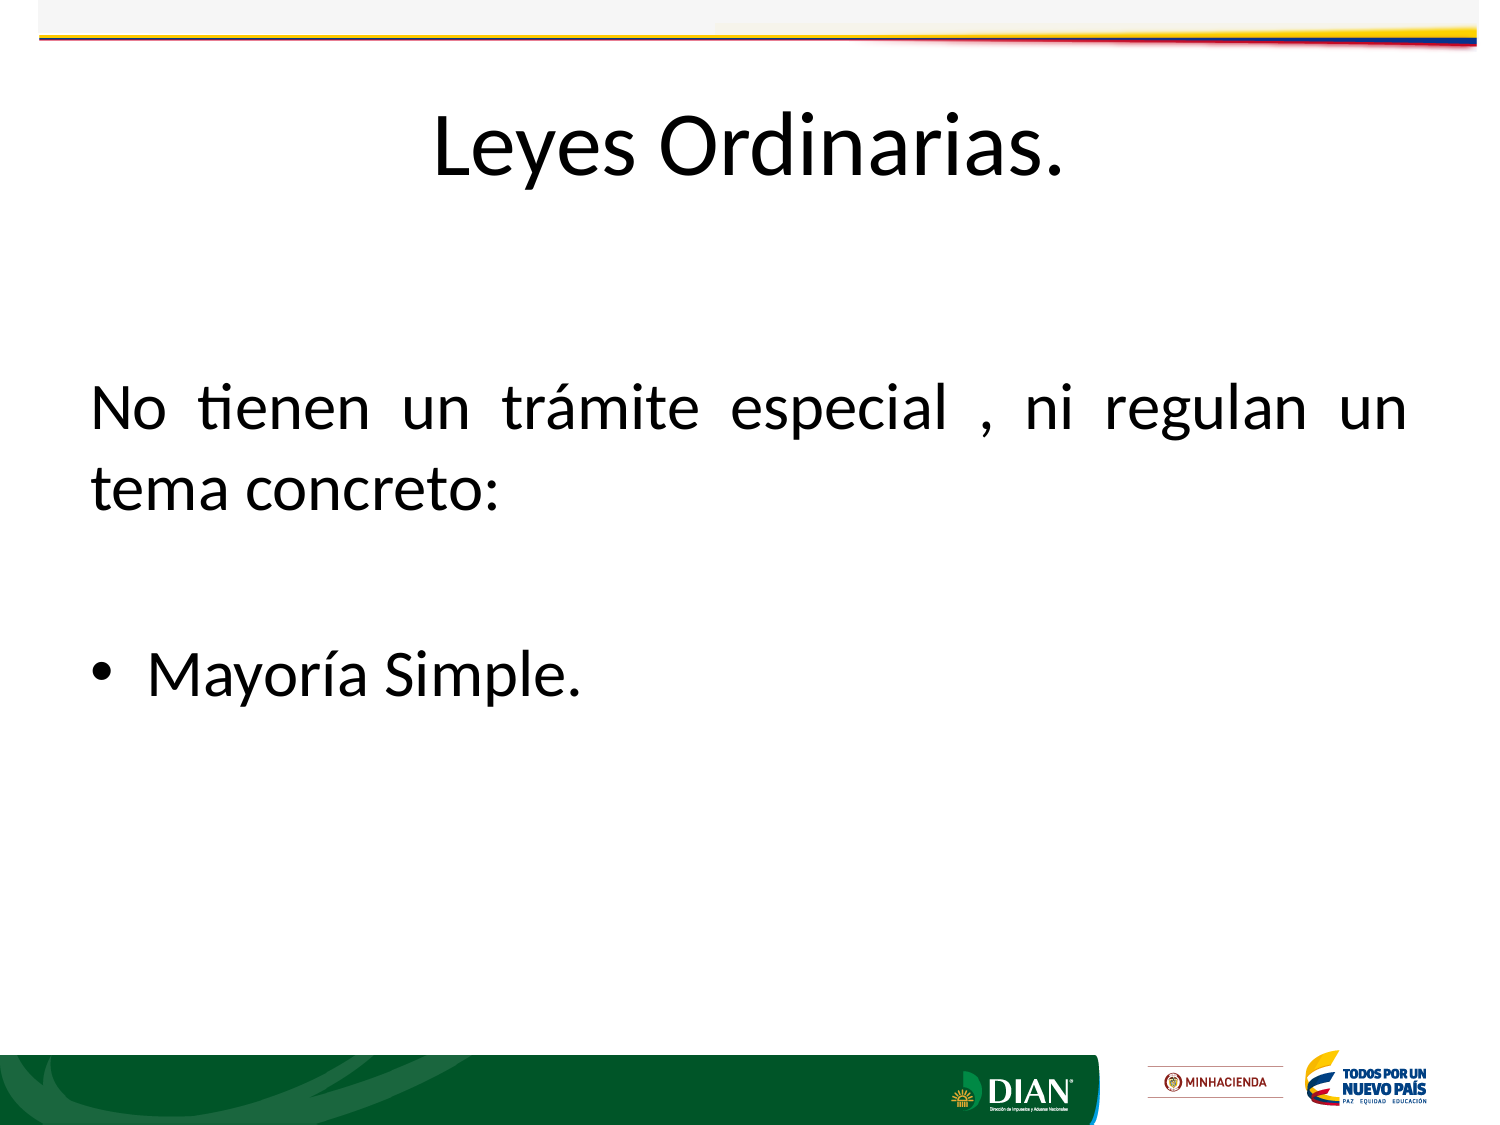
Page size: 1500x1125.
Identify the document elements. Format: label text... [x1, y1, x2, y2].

picture [0, 0, 1500, 1125]
list No tienen un trámite especial , ni regulan un tema concreto: Mayoría Simple. [75, 262, 1425, 1005]
title Leyes Ordinarias. [75, 45, 1425, 233]
